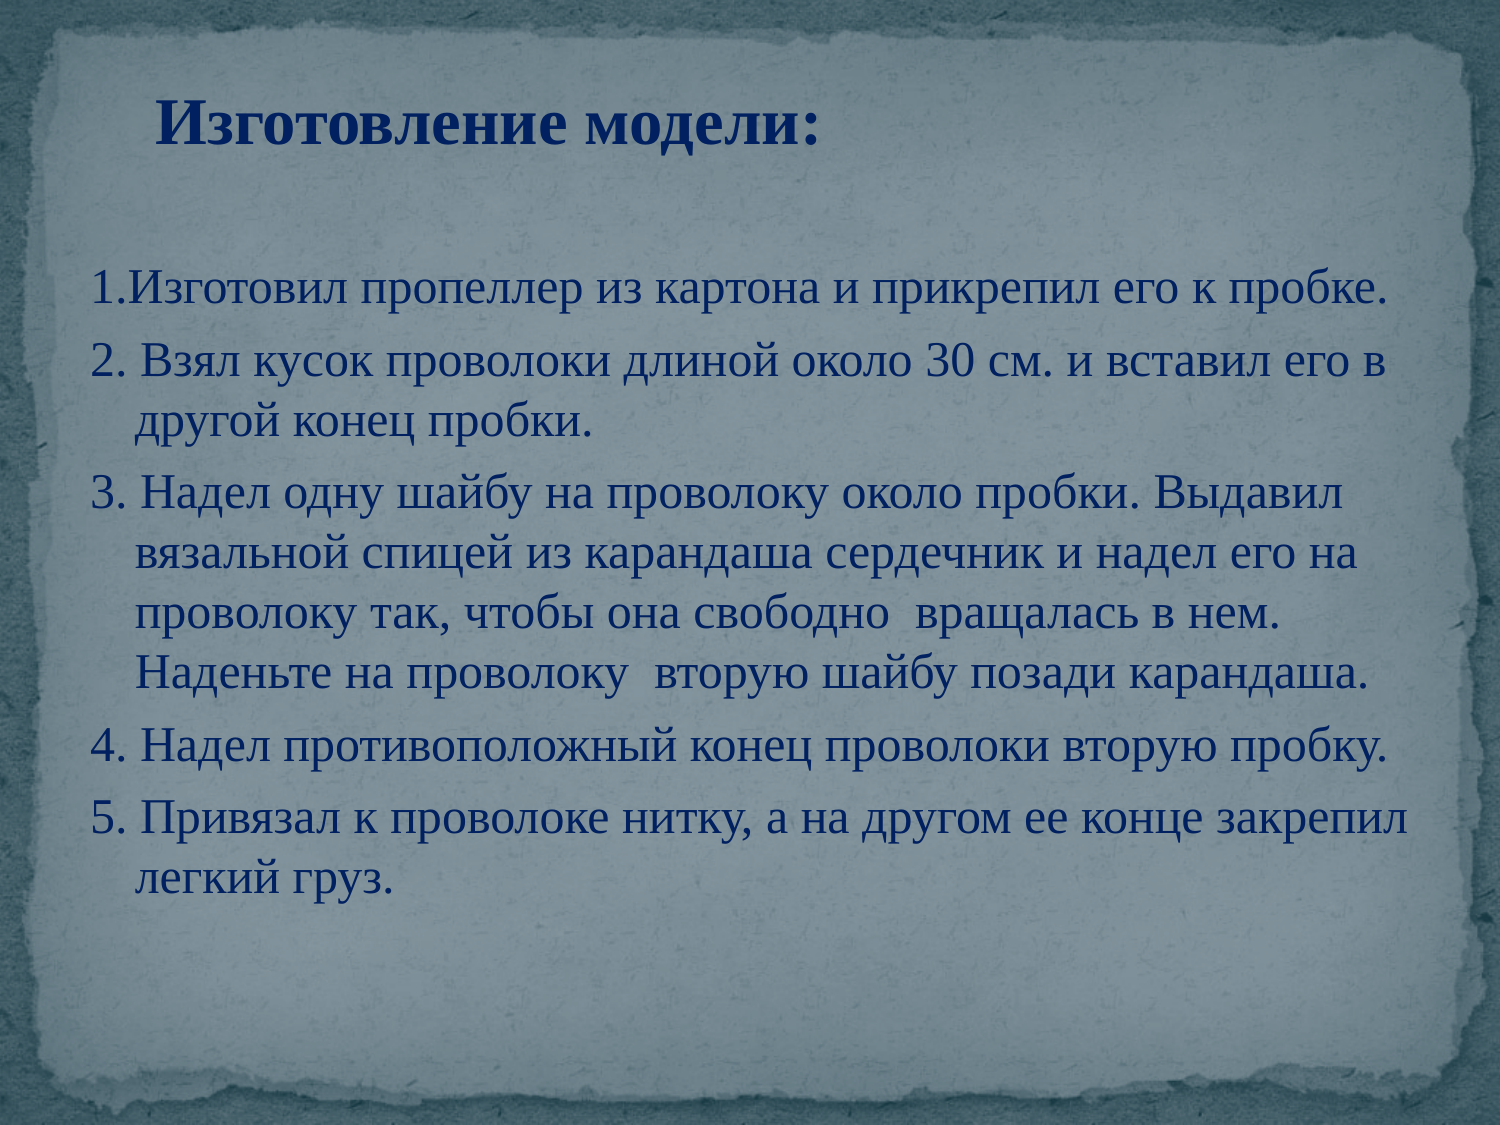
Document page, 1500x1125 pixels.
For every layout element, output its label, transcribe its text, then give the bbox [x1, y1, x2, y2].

title [81, 70, 1433, 235]
text_box Изготовление модели: [140, 70, 1395, 165]
list 1.Изготовил пропеллер из картона и прикрепил его к пробке. 2. Взял кусок проволоки длиной около 30 см. и вставил его в другой конец пробки. 3. Надел одну шайбу на проволоку около пробки. Выдавил вязальной спицей из карандаша сердечник и надел его на проволоку так, чтобы она свободно вращалась в нем. Наденьте на проволоку вторую шайбу позади карандаша. 4. Надел противоположный конец проволоки вторую пробку. 5. Привязал к проволоке нитку, а на другом ее конце закрепил легкий груз. [74, 245, 1426, 1001]
